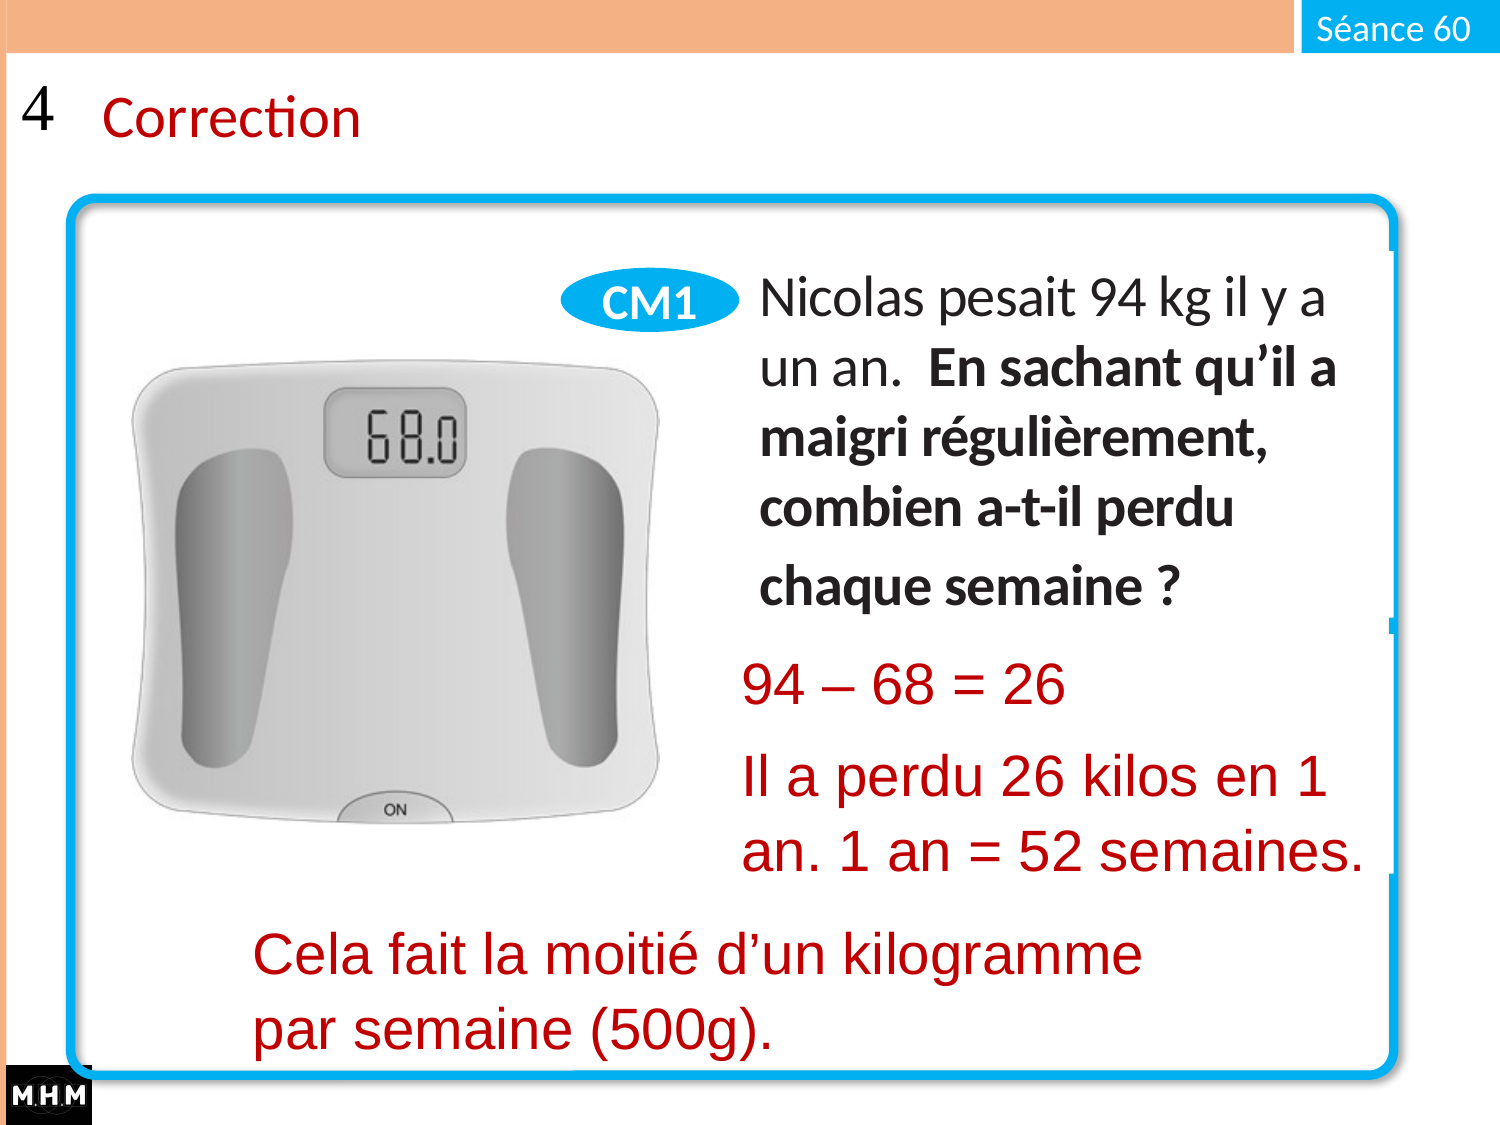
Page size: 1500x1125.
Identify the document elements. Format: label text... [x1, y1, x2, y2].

text_box CM1 [558, 265, 742, 335]
title Correction [87, 32, 1382, 157]
text_box [68, 196, 1396, 1078]
text_box 94 – 68 = 26 Il a perdu 26 kilos en 1 an. 1 an = 52 semaines. [726, 634, 1394, 874]
picture [131, 357, 660, 826]
picture [6, 1065, 92, 1125]
text_box Nicolas pesait 94 kg il y a un an. En sachant qu’il a maigri régulièrement, combien a-t-il perdu chaque semaine ? [745, 251, 1394, 618]
text_box Cela fait la moitié d’un kilogramme par semaine (500g). [237, 903, 1227, 1069]
